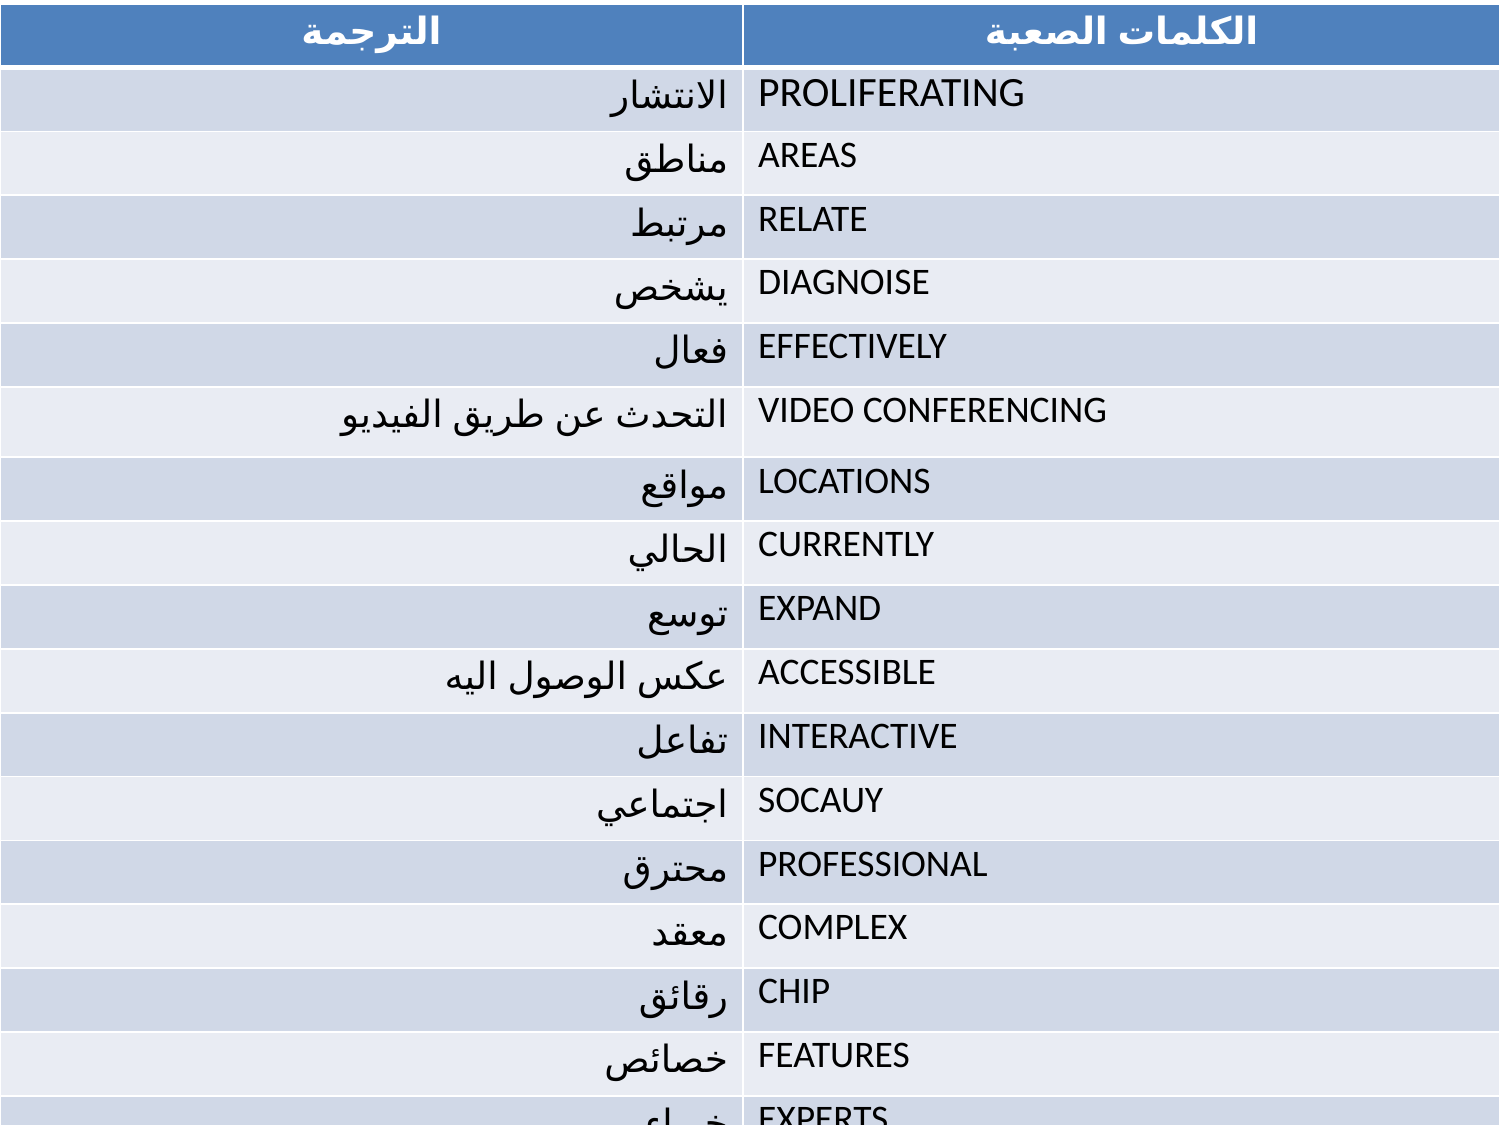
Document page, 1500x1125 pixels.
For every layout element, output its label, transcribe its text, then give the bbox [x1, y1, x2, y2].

table_cell DIAGNOISE [744, 260, 1499, 322]
table_cell EXPERTS [744, 1097, 1499, 1125]
table_cell VIDEO CONFERENCING [744, 388, 1499, 456]
table_cell فعال [1, 324, 742, 386]
table_cell التحدث عن طريق الفيديو [1, 388, 742, 456]
table_cell AREAS [744, 132, 1499, 194]
table_cell معقد [1, 905, 742, 967]
table_cell CHIP [744, 969, 1499, 1031]
table_cell رقائق [1, 969, 742, 1031]
table_cell RELATE [744, 196, 1499, 258]
table_cell تفاعل [1, 714, 742, 776]
table_cell عكس الوصول اليه [1, 650, 742, 712]
table_cell INTERACTIVE [744, 714, 1499, 776]
table_cell محترق [1, 841, 742, 903]
table_cell خصائص [1, 1033, 742, 1095]
table_cell الانتشار [1, 70, 742, 131]
table_cell اجتماعي [1, 777, 742, 840]
table_cell توسع [1, 586, 742, 648]
table_cell COMPLEX [744, 905, 1499, 967]
table_cell مواقع [1, 458, 742, 520]
table_cell SOCAUY [744, 777, 1499, 840]
table_cell مرتبط [1, 196, 742, 258]
table_cell EXPAND [744, 586, 1499, 648]
table_cell EFFECTIVELY [744, 324, 1499, 386]
table_cell FEATURES [744, 1033, 1499, 1095]
table_cell خبراء [1, 1097, 742, 1125]
table_cell PROFESSIONAL [744, 841, 1499, 903]
table_cell LOCATIONS [744, 458, 1499, 520]
table_cell يشخص [1, 260, 742, 322]
table_cell CURRENTLY [744, 522, 1499, 584]
table_cell الحالي [1, 522, 742, 584]
table_cell مناطق [1, 132, 742, 194]
table_cell ACCESSIBLE [744, 650, 1499, 712]
table_cell PROLIFERATING [744, 70, 1499, 131]
table_header الكلمات الصعبة [744, 5, 1499, 65]
table_header الترجمة [1, 5, 742, 65]
